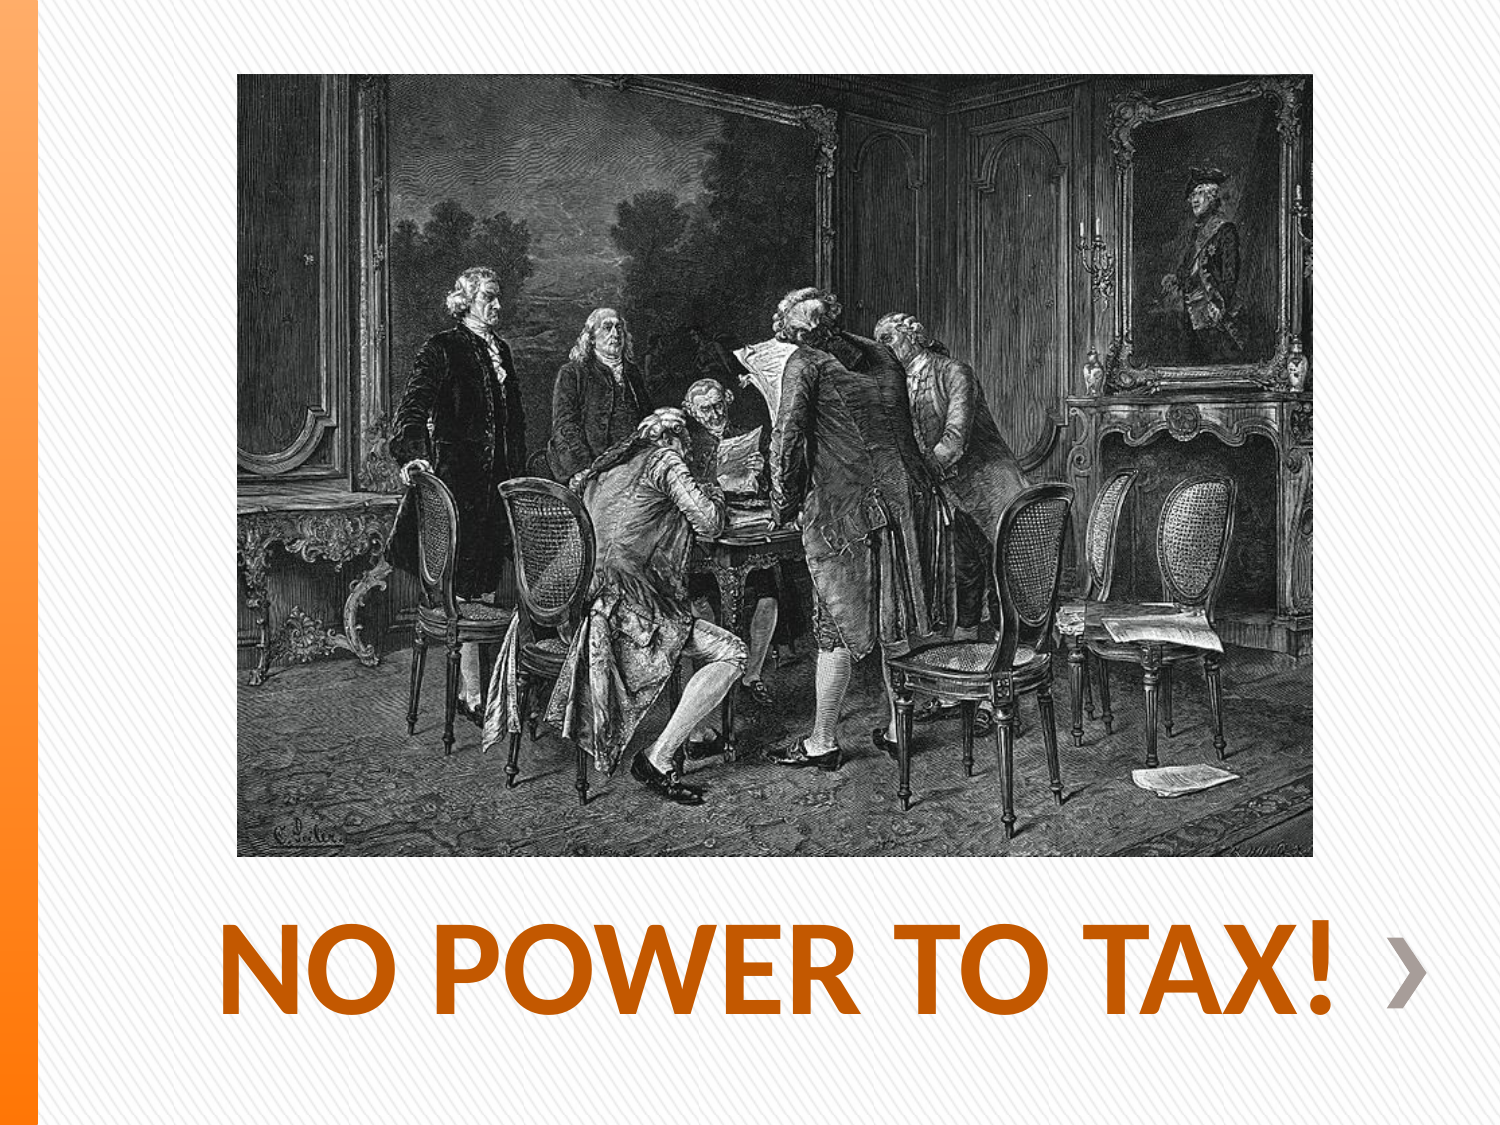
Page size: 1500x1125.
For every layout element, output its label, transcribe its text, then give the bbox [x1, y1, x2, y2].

title NO POWER TO TAX! [200, 862, 1388, 1050]
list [237, 74, 1313, 858]
